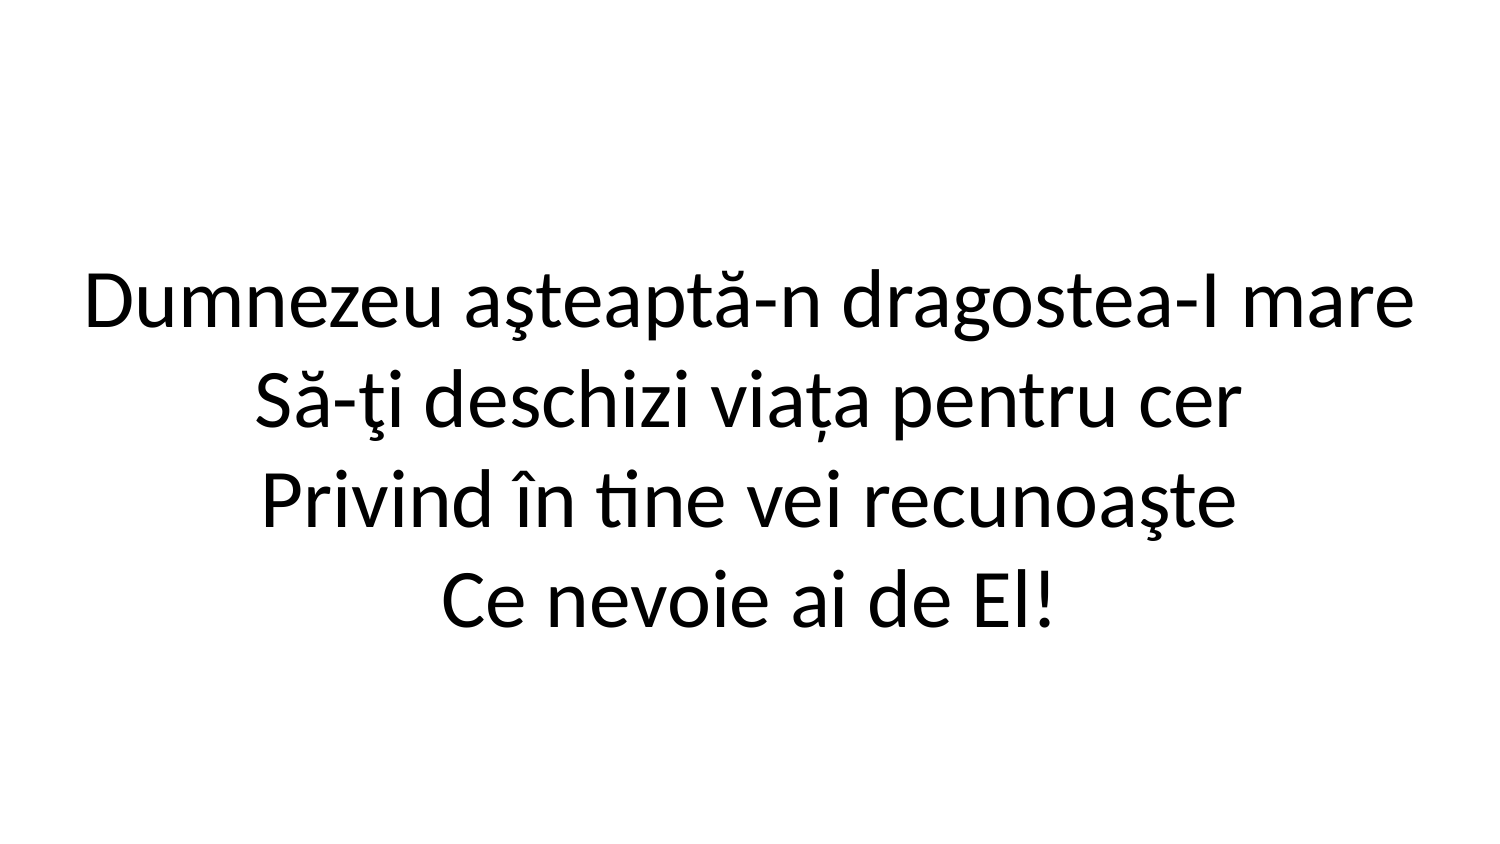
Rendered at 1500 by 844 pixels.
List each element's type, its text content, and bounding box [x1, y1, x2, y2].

text_box Dumnezeu aşteaptă-n dragostea-I mare Să-ţi deschizi viața pentru cer Privind în tine vei recunoaşte Ce nevoie ai de El! [68, 192, 1432, 652]
